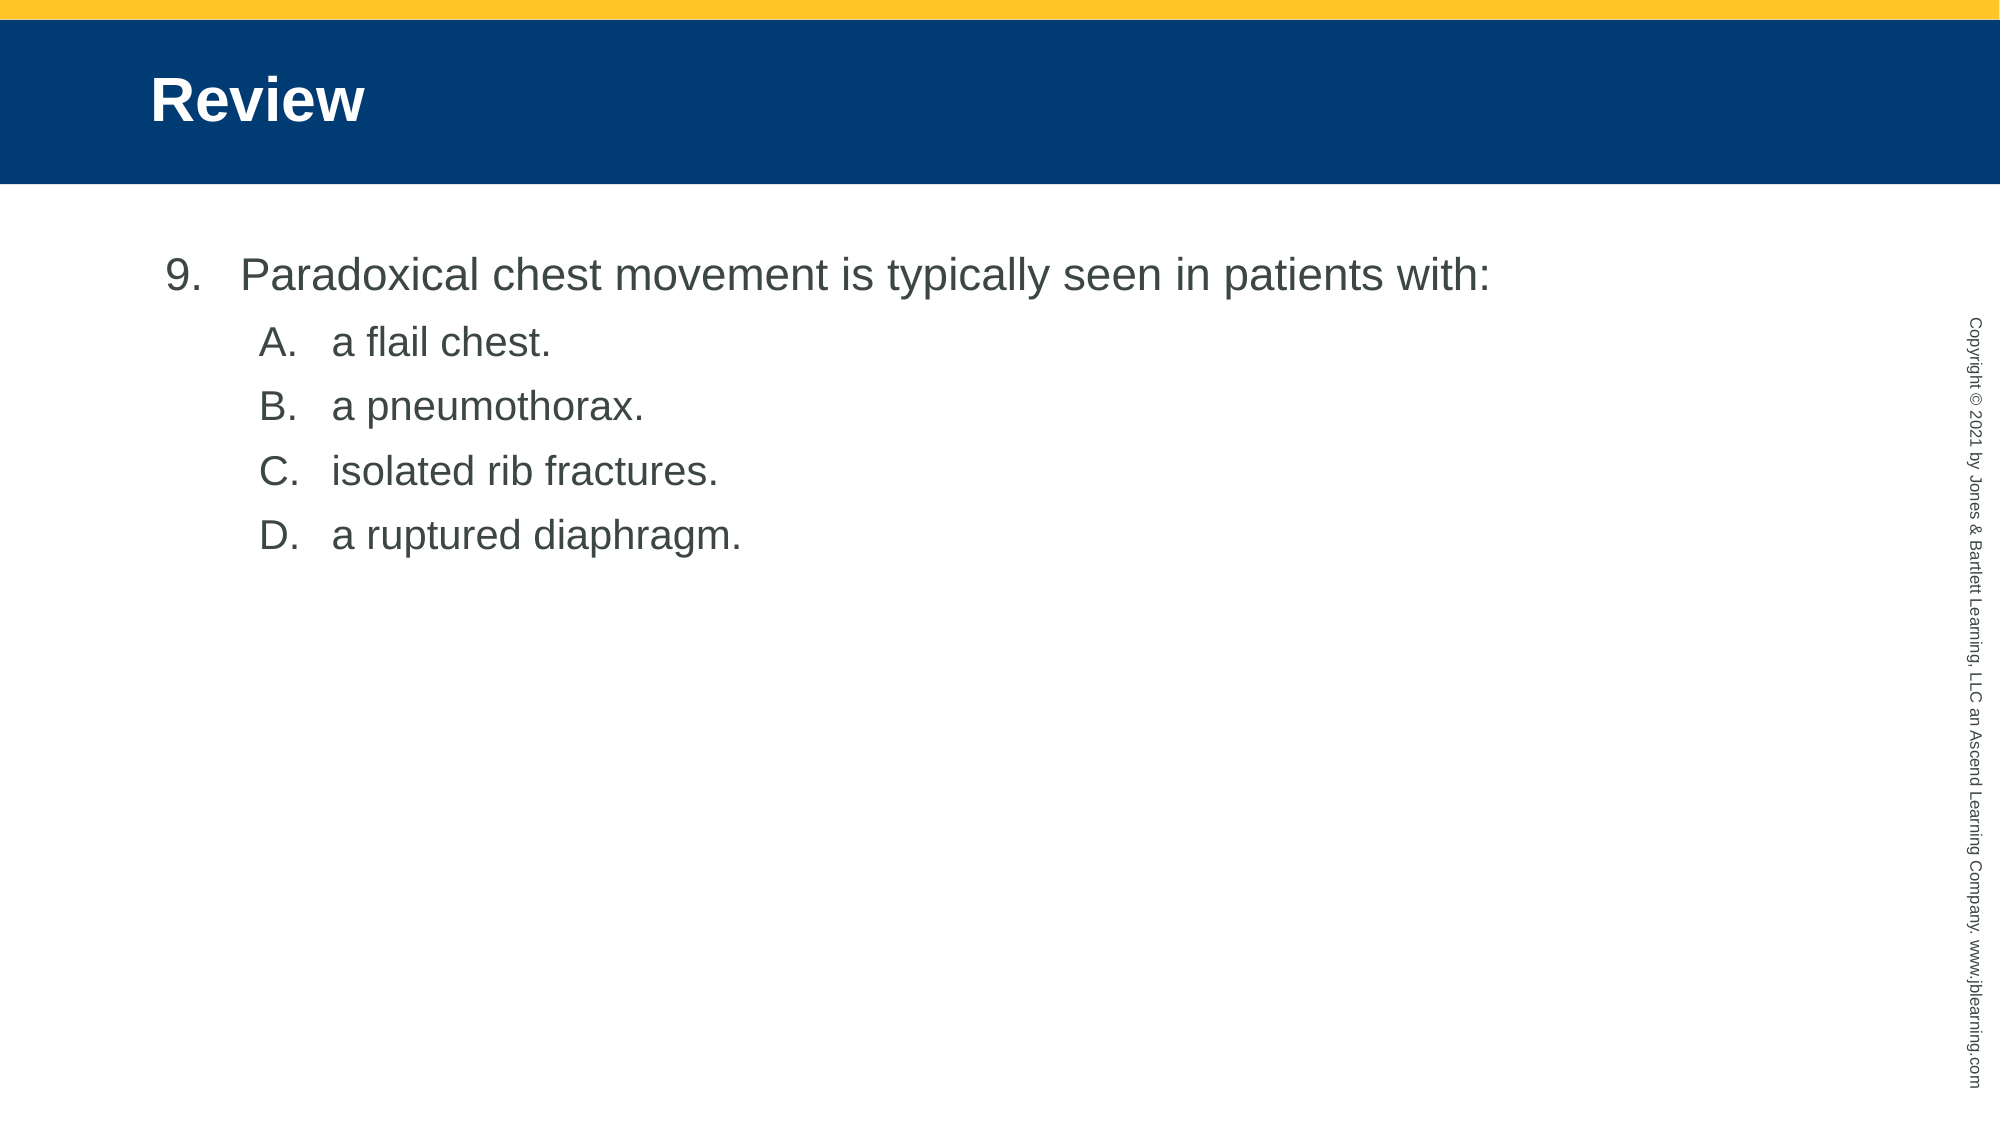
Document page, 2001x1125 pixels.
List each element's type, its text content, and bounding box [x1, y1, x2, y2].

title Review [0, 19, 2000, 185]
list Paradoxical chest movement is typically seen in patients with: a flail chest. a pneumothorax. isolated rib fractures. a ruptured diaphragm. [150, 237, 1850, 1025]
